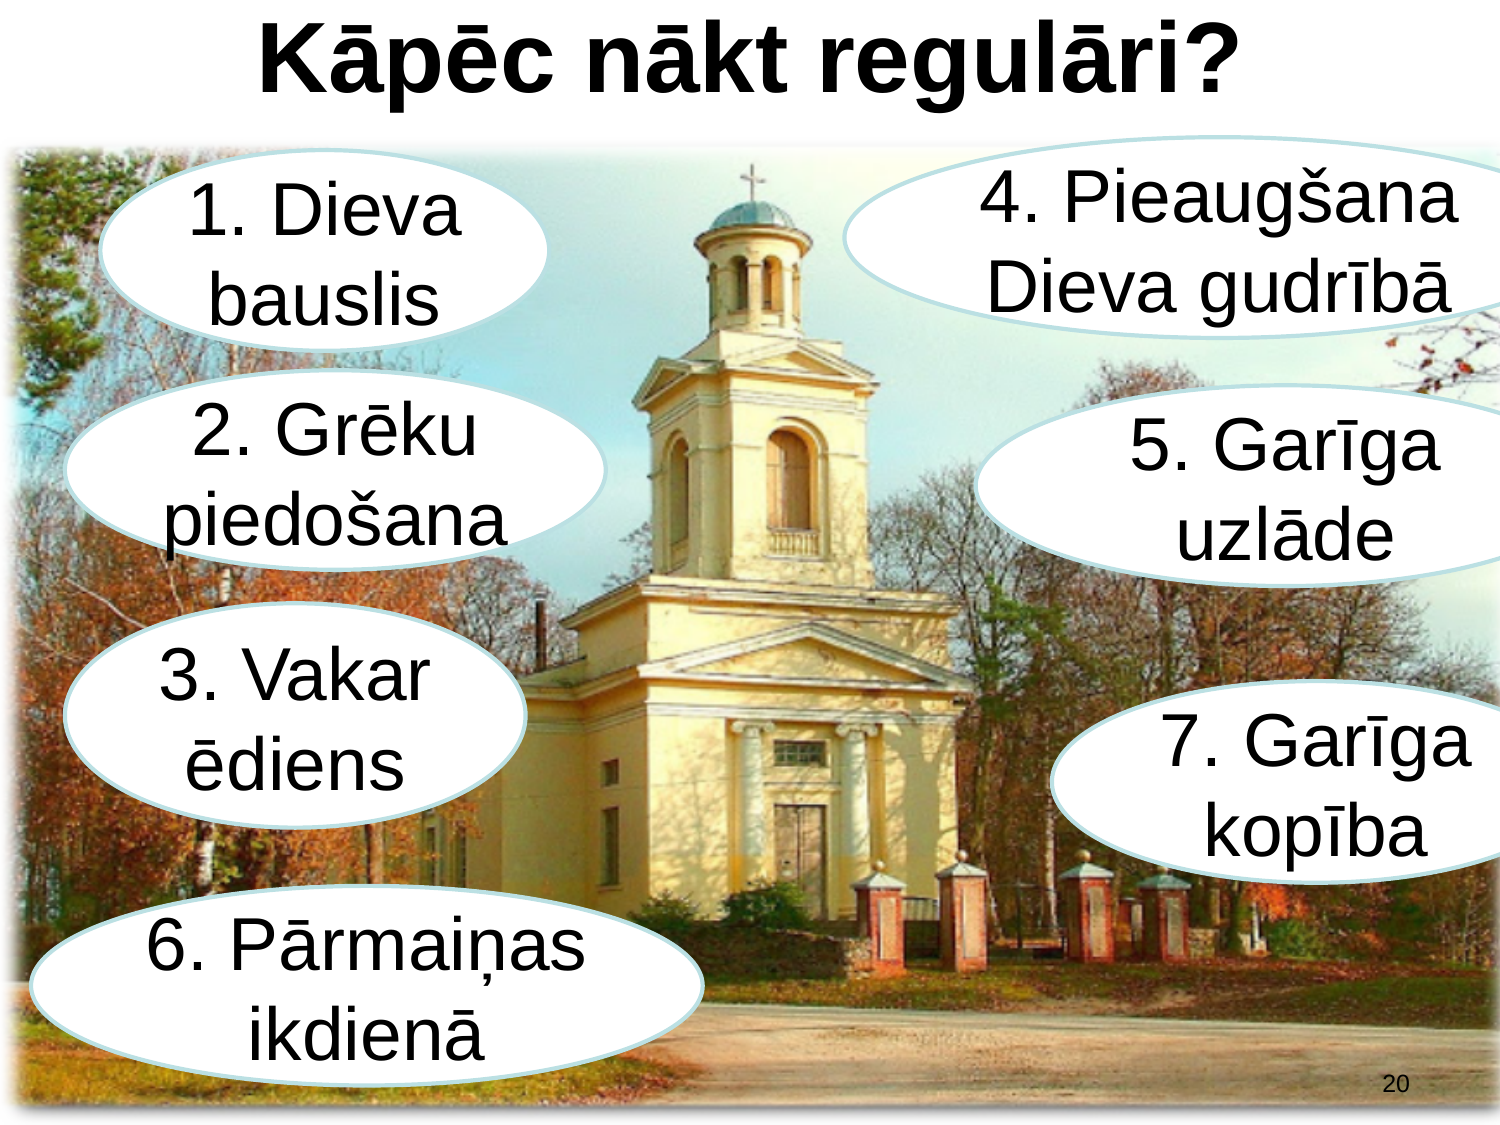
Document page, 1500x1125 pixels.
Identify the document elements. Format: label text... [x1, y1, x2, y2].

picture [0, 136, 1500, 1125]
title Kāpēc nākt regulāri? [0, 0, 1500, 106]
